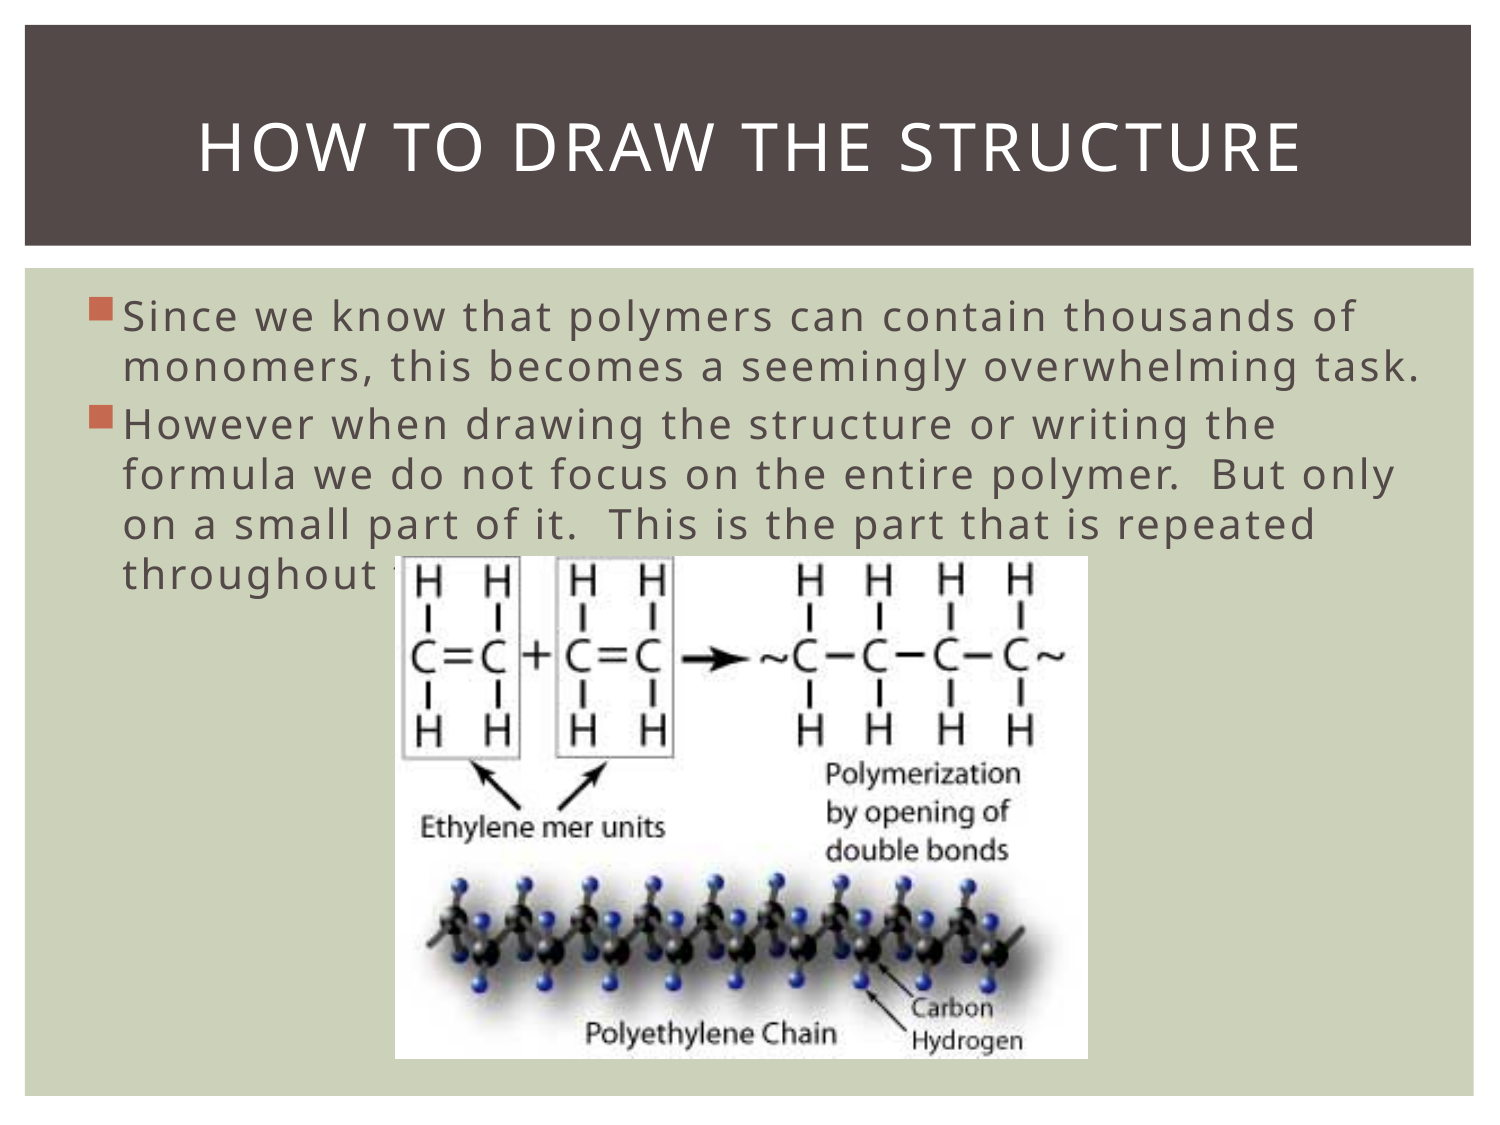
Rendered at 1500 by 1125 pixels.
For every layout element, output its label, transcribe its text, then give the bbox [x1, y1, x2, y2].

picture [395, 556, 1088, 1060]
list Since we know that polymers can contain thousands of monomers, this becomes a seemingly overwhelming task. However when drawing the structure or writing the formula we do not focus on the entire polymer. But only on a small part of it. This is the part that is repeated throughout the polymer. [62, 281, 1442, 1005]
title How to draw the structure [62, 58, 1438, 232]
